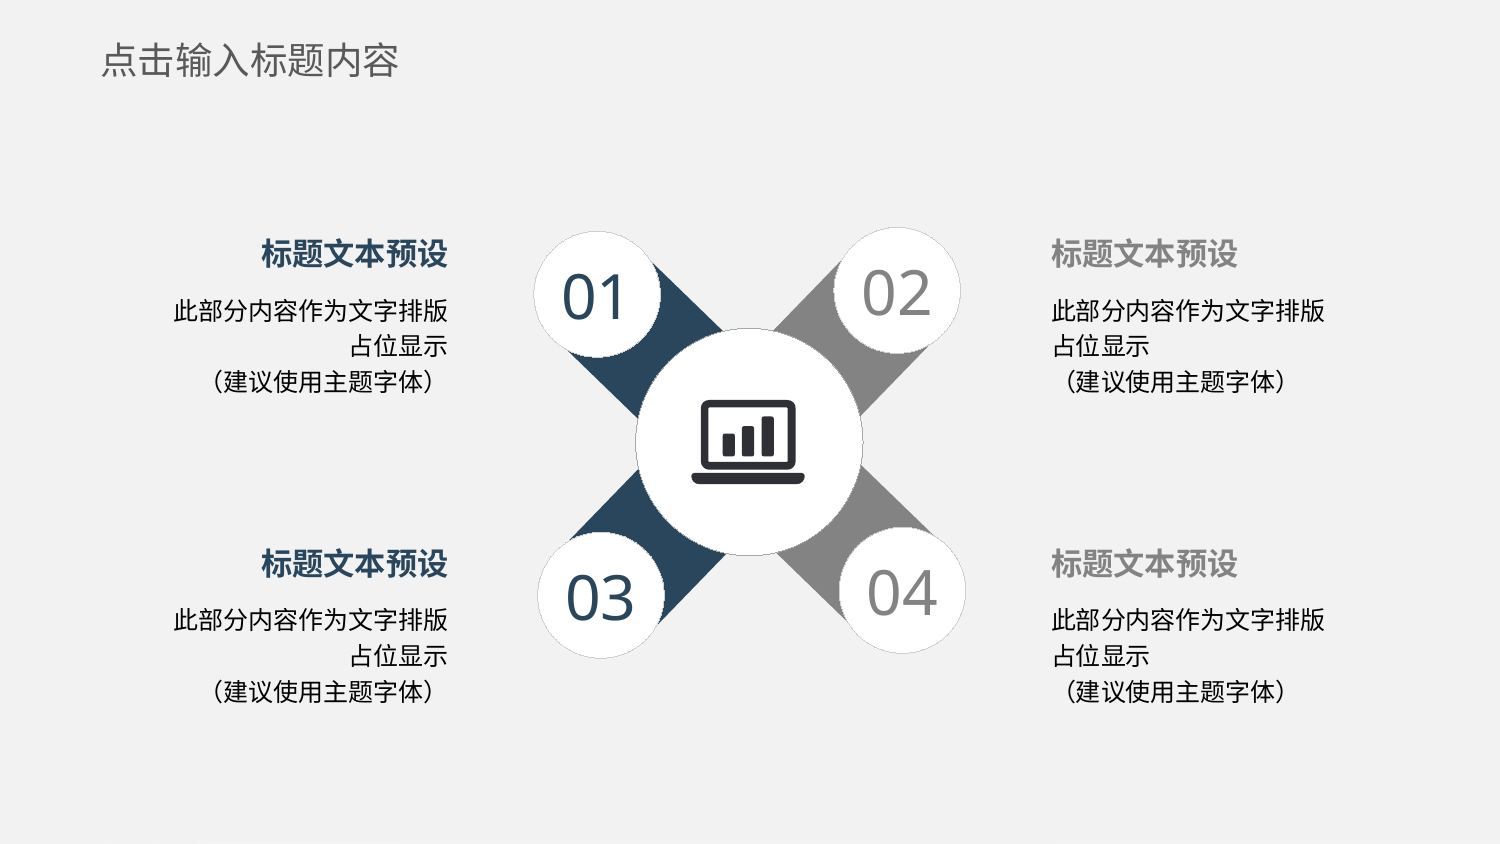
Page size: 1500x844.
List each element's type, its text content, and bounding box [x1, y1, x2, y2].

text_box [162, 217, 449, 753]
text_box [1050, 217, 1337, 753]
text_box 点击输入标题内容 [100, 28, 450, 91]
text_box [533, 227, 967, 659]
